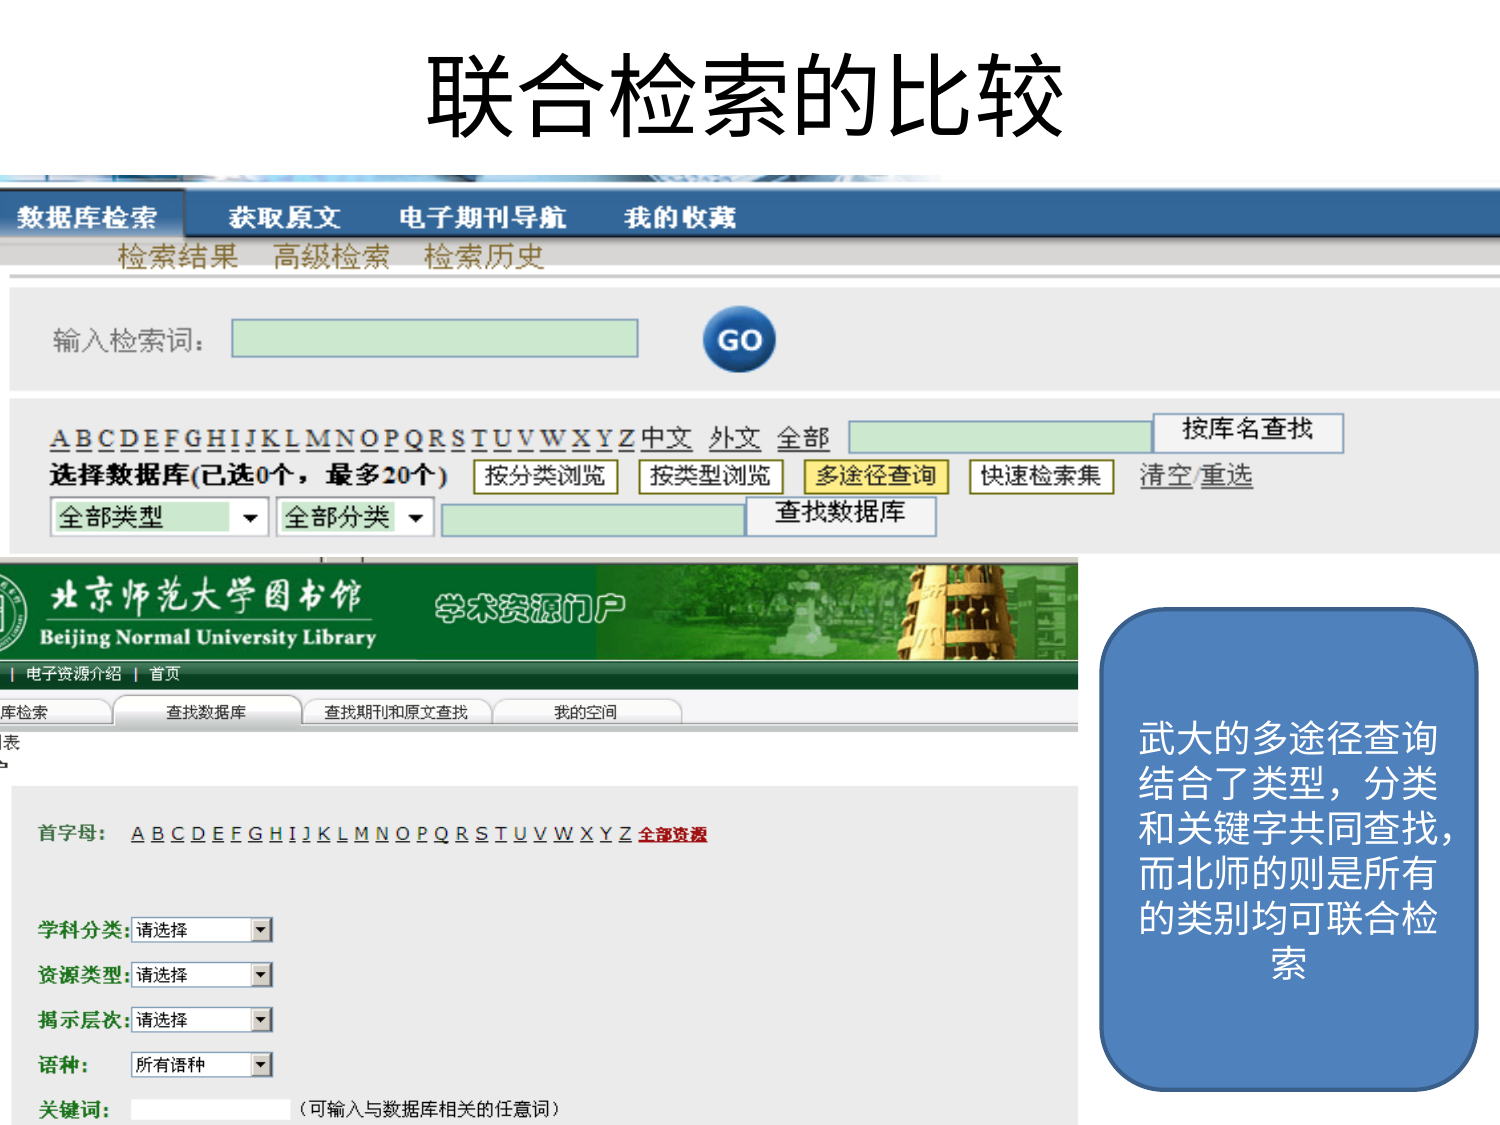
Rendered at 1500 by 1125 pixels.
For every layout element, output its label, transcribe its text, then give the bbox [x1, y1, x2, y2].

title 联合检索的比较 [70, 0, 1421, 174]
text_box 武大的多途径查询结合了类型，分类和关键字共同查找，而北师的则是所有的类别均可联合检索 [1099, 607, 1479, 1092]
picture [0, 175, 1500, 1125]
